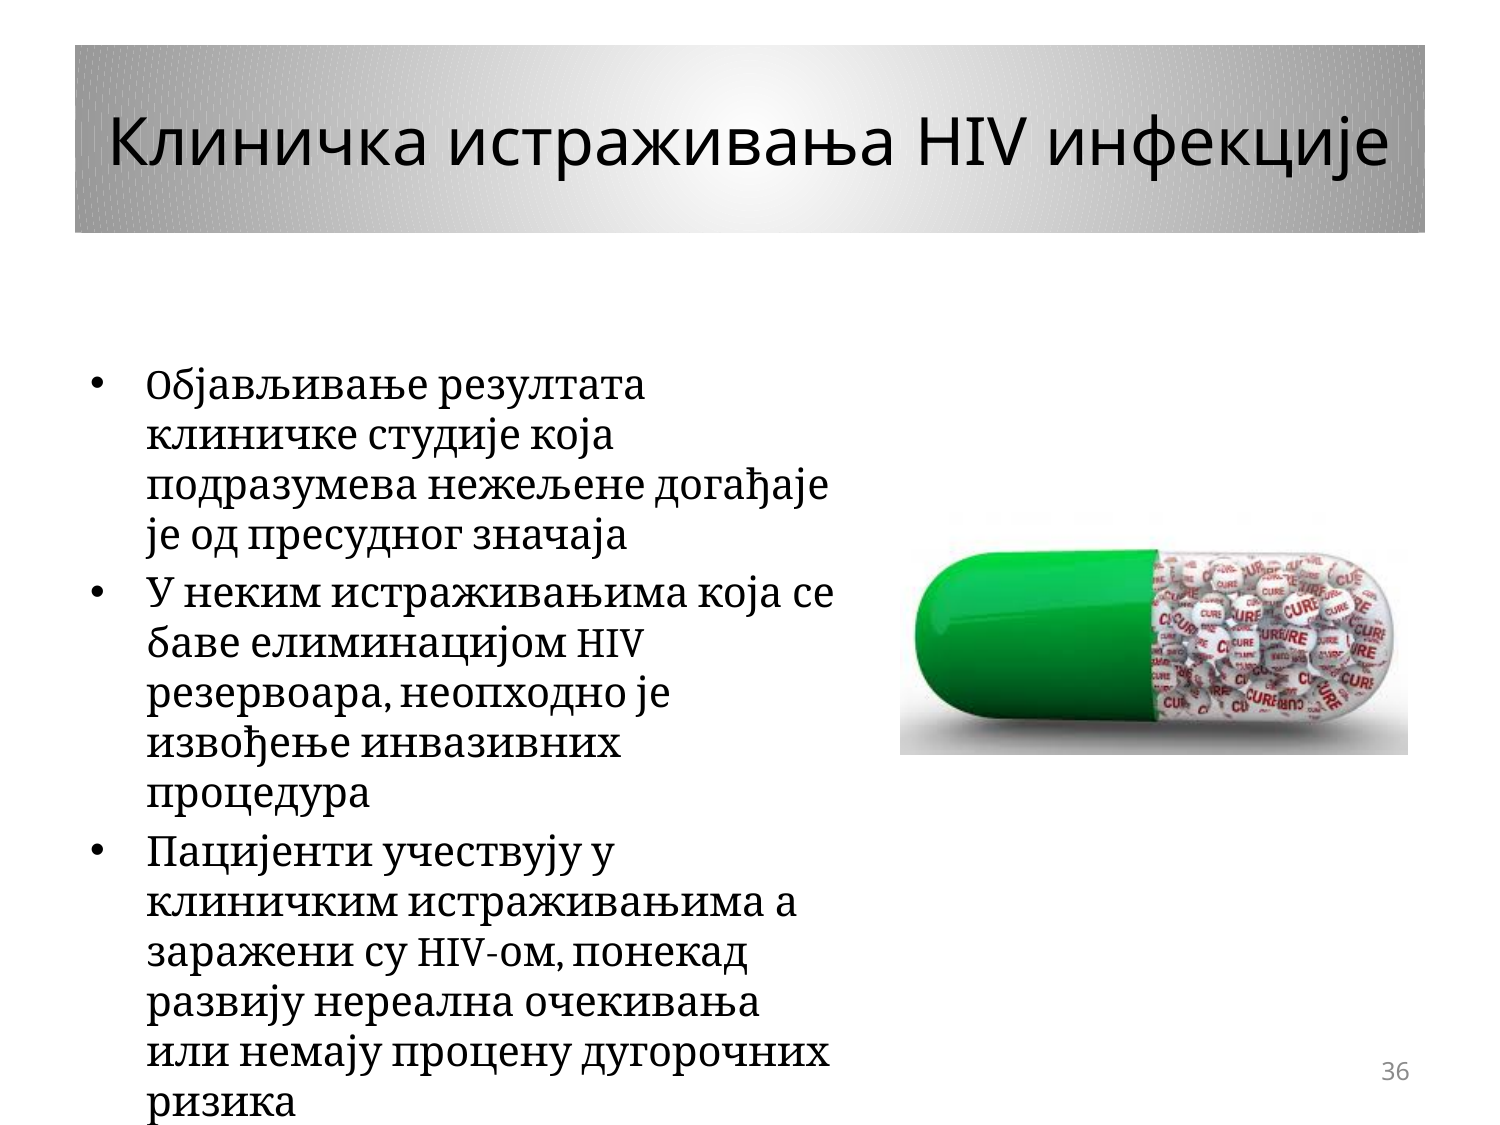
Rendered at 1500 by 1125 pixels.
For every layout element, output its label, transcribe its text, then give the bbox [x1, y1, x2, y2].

list Oбјављивање резултата клиничке студије која подразумева нежељене догађаје је од пресудног значаја У неким истраживањима која се баве елиминацијом HIV резервоара, неопходно је извођење инвазивних процедура Пацијенти учествују у клиничким истраживањима а заражени су HIV-ом, понекад развију нереална очекивања или немају процену дугорочних ризика [74, 349, 863, 1006]
title Клиничка истраживања HIV инфекције [74, 44, 1426, 233]
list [899, 512, 1409, 755]
slide_number 36 [1074, 1042, 1425, 1103]
